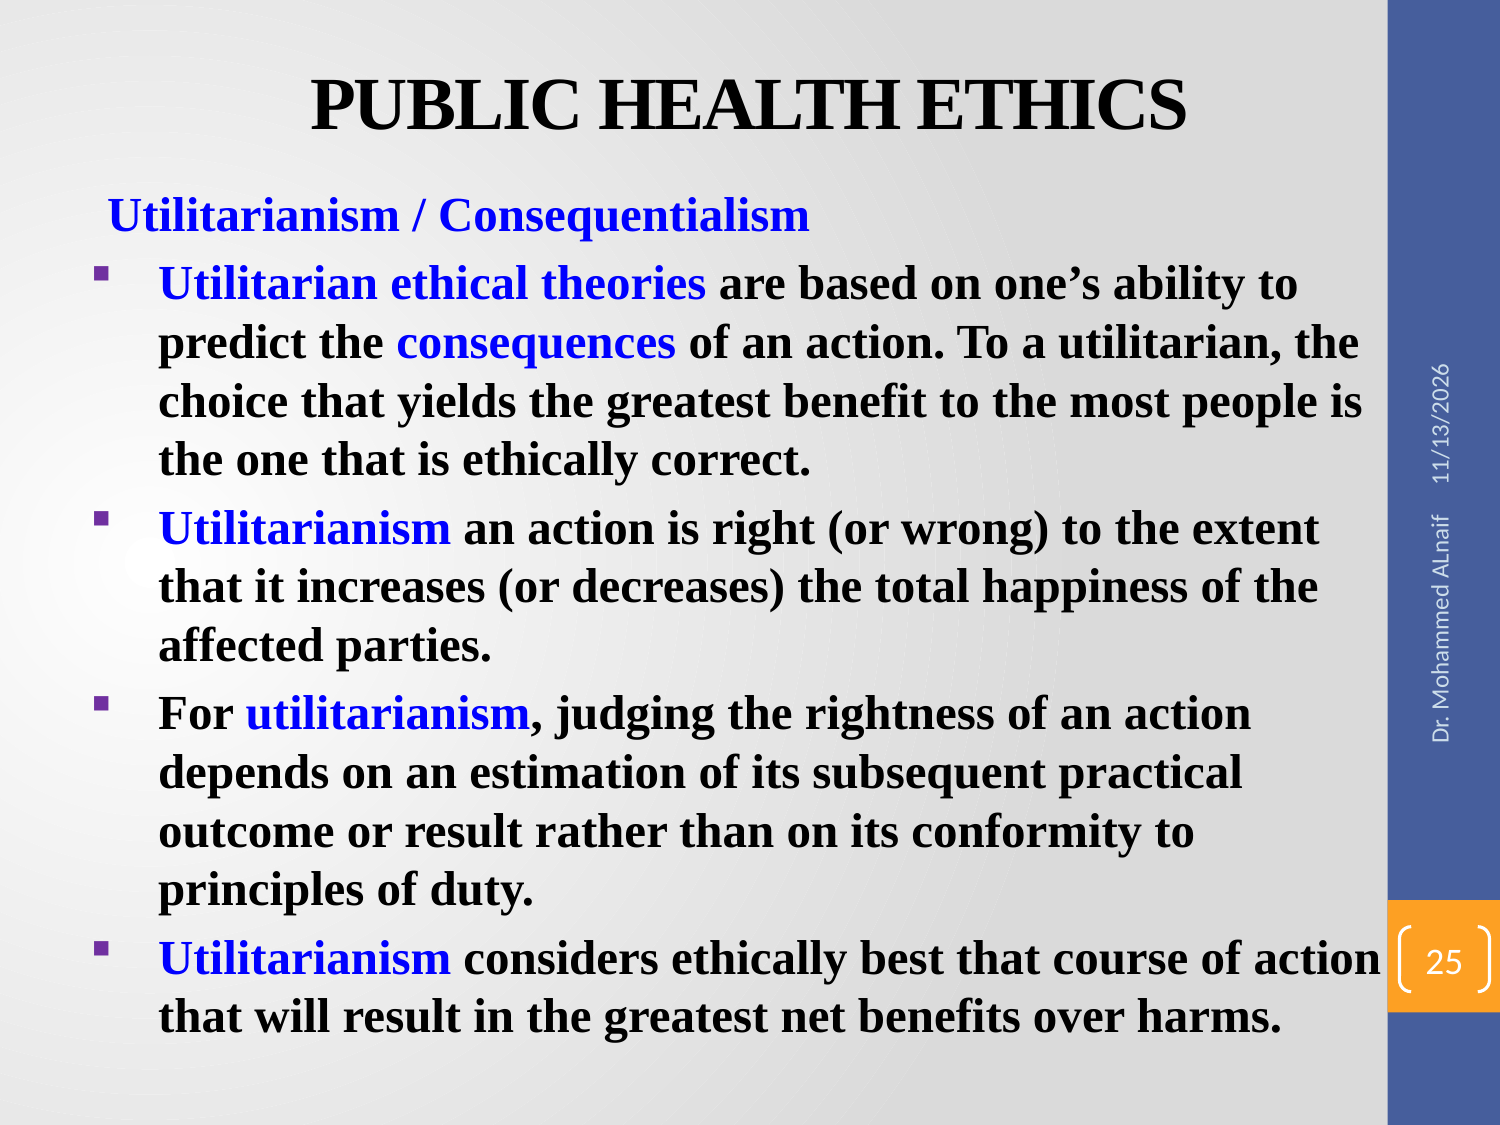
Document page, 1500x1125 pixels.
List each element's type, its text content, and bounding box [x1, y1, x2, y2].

slide_number 25 [1400, 925, 1492, 994]
title PUBLIC HEALTH ETHICS [75, 37, 1425, 163]
footer Dr. Mohammed ALnaif [1408, 500, 1469, 889]
list Utilitarianism / Consequentialism Utilitarian ethical theories are based on one’s ability to predict the consequences of an action. To a utilitarian, the choice that yields the greatest benefit to the most people is the one that is ethically correct. Utilitarianism an action is right (or wrong) to the extent that it increases (or decreases) the total happiness of the affected parties. For utilitarianism, judging the rightness of an action depends on an estimation of its subsequent practical outcome or result rather than on its conformity to principles of duty. Utilitarianism considers ethically best that course of action that will result in the greatest net benefits over harms. [75, 174, 1400, 1075]
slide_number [1408, 100, 1469, 500]
